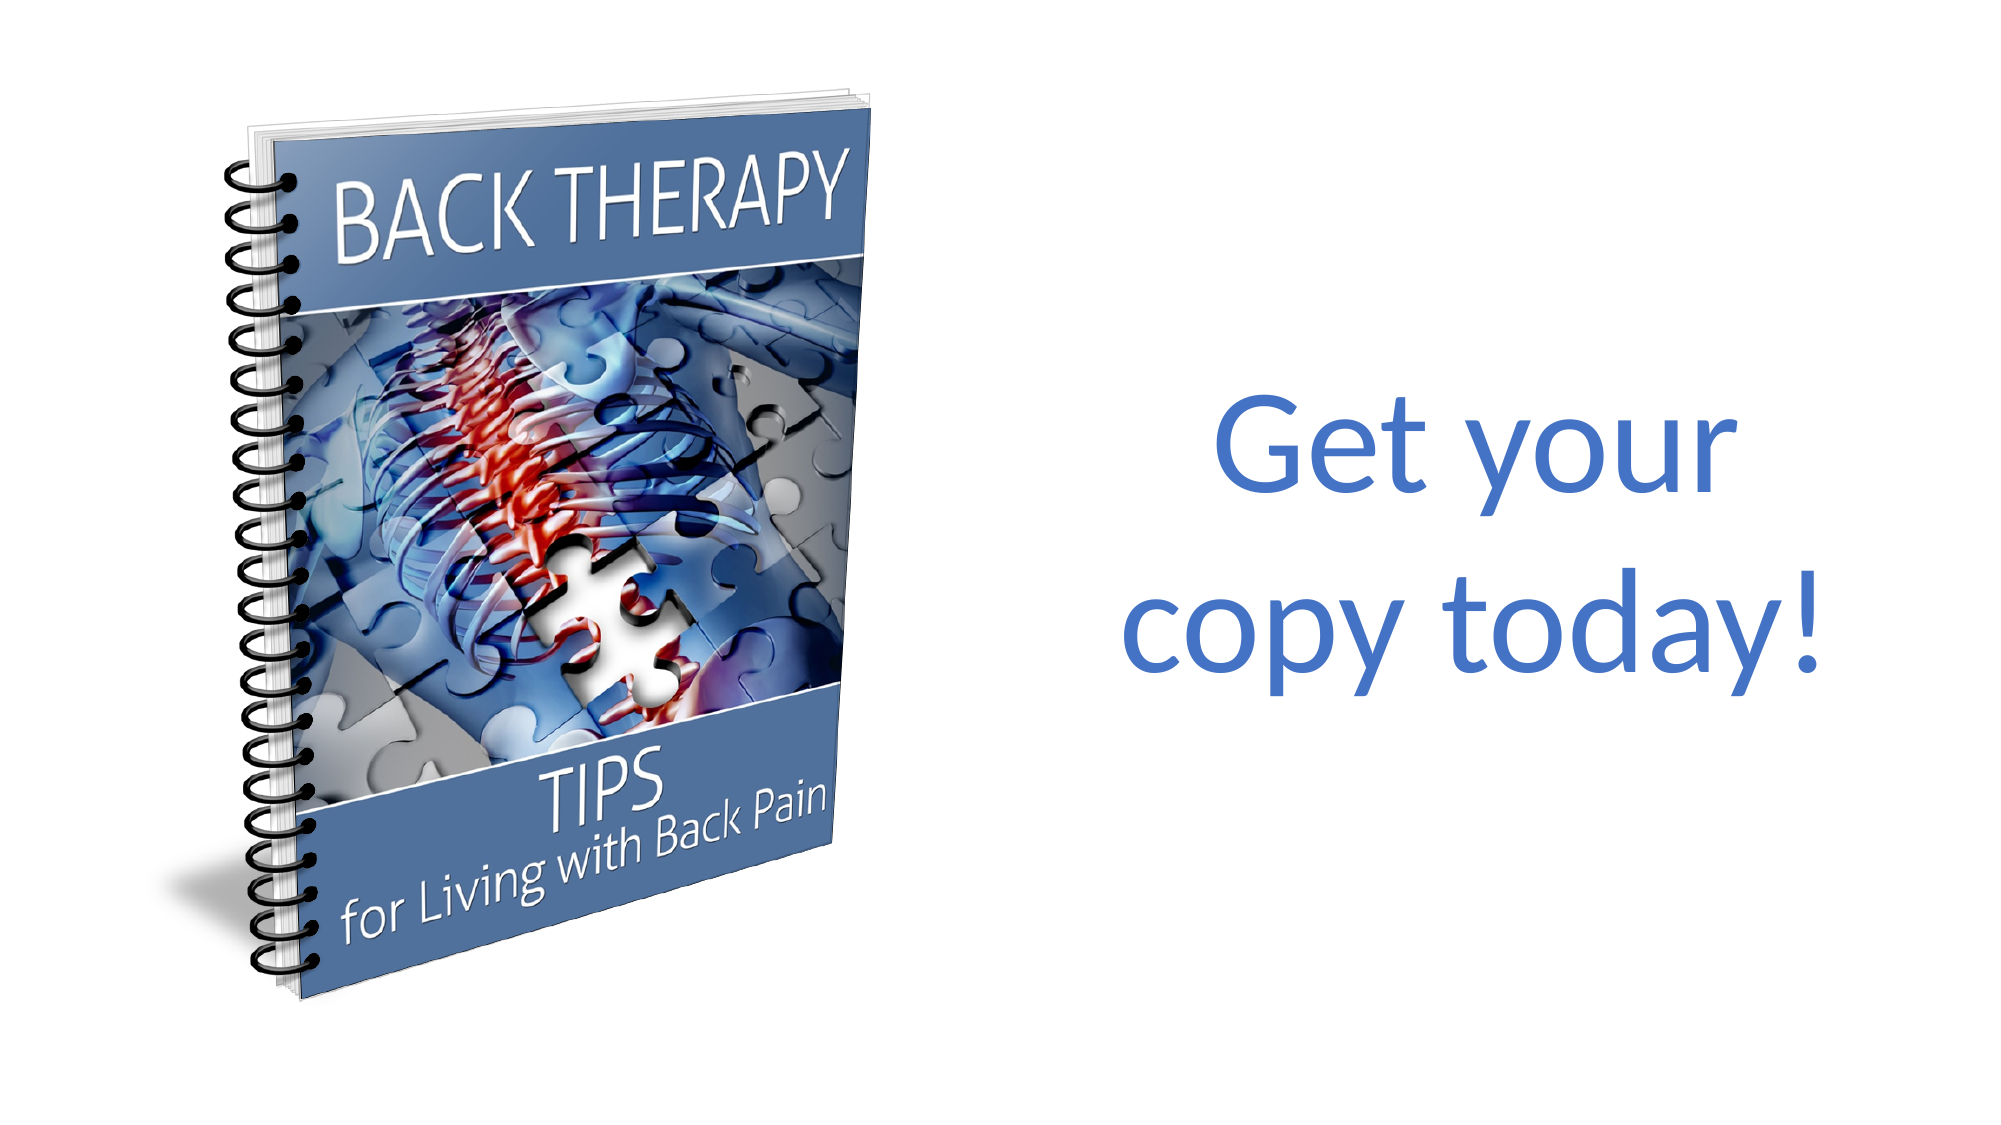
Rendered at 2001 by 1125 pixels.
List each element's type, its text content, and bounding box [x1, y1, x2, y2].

text_box Get your copy today! [1056, 335, 1896, 711]
picture [145, 88, 871, 1091]
